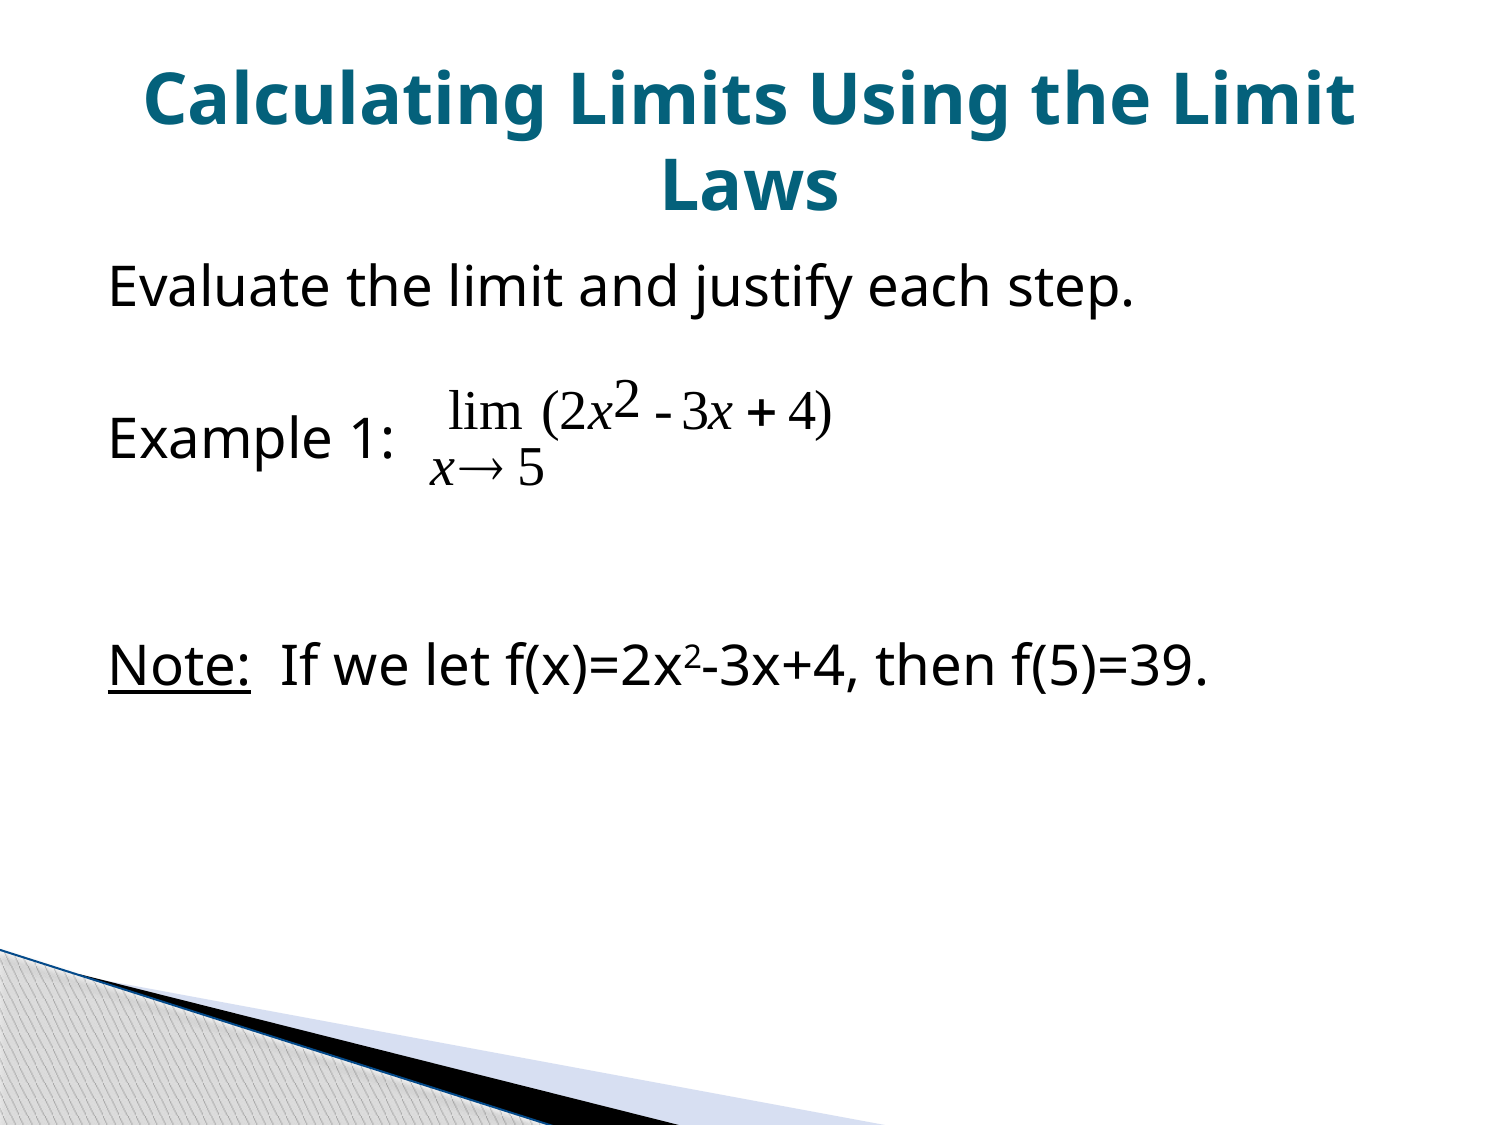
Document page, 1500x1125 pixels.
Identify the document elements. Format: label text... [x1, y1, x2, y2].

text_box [424, 374, 836, 492]
list Evaluate the limit and justify each step. Example 1: Note: If we let f(x)=2x2-3x+4, then f(5)=39. [75, 243, 1425, 986]
title Calculating Limits Using the Limit Laws [75, 45, 1425, 233]
